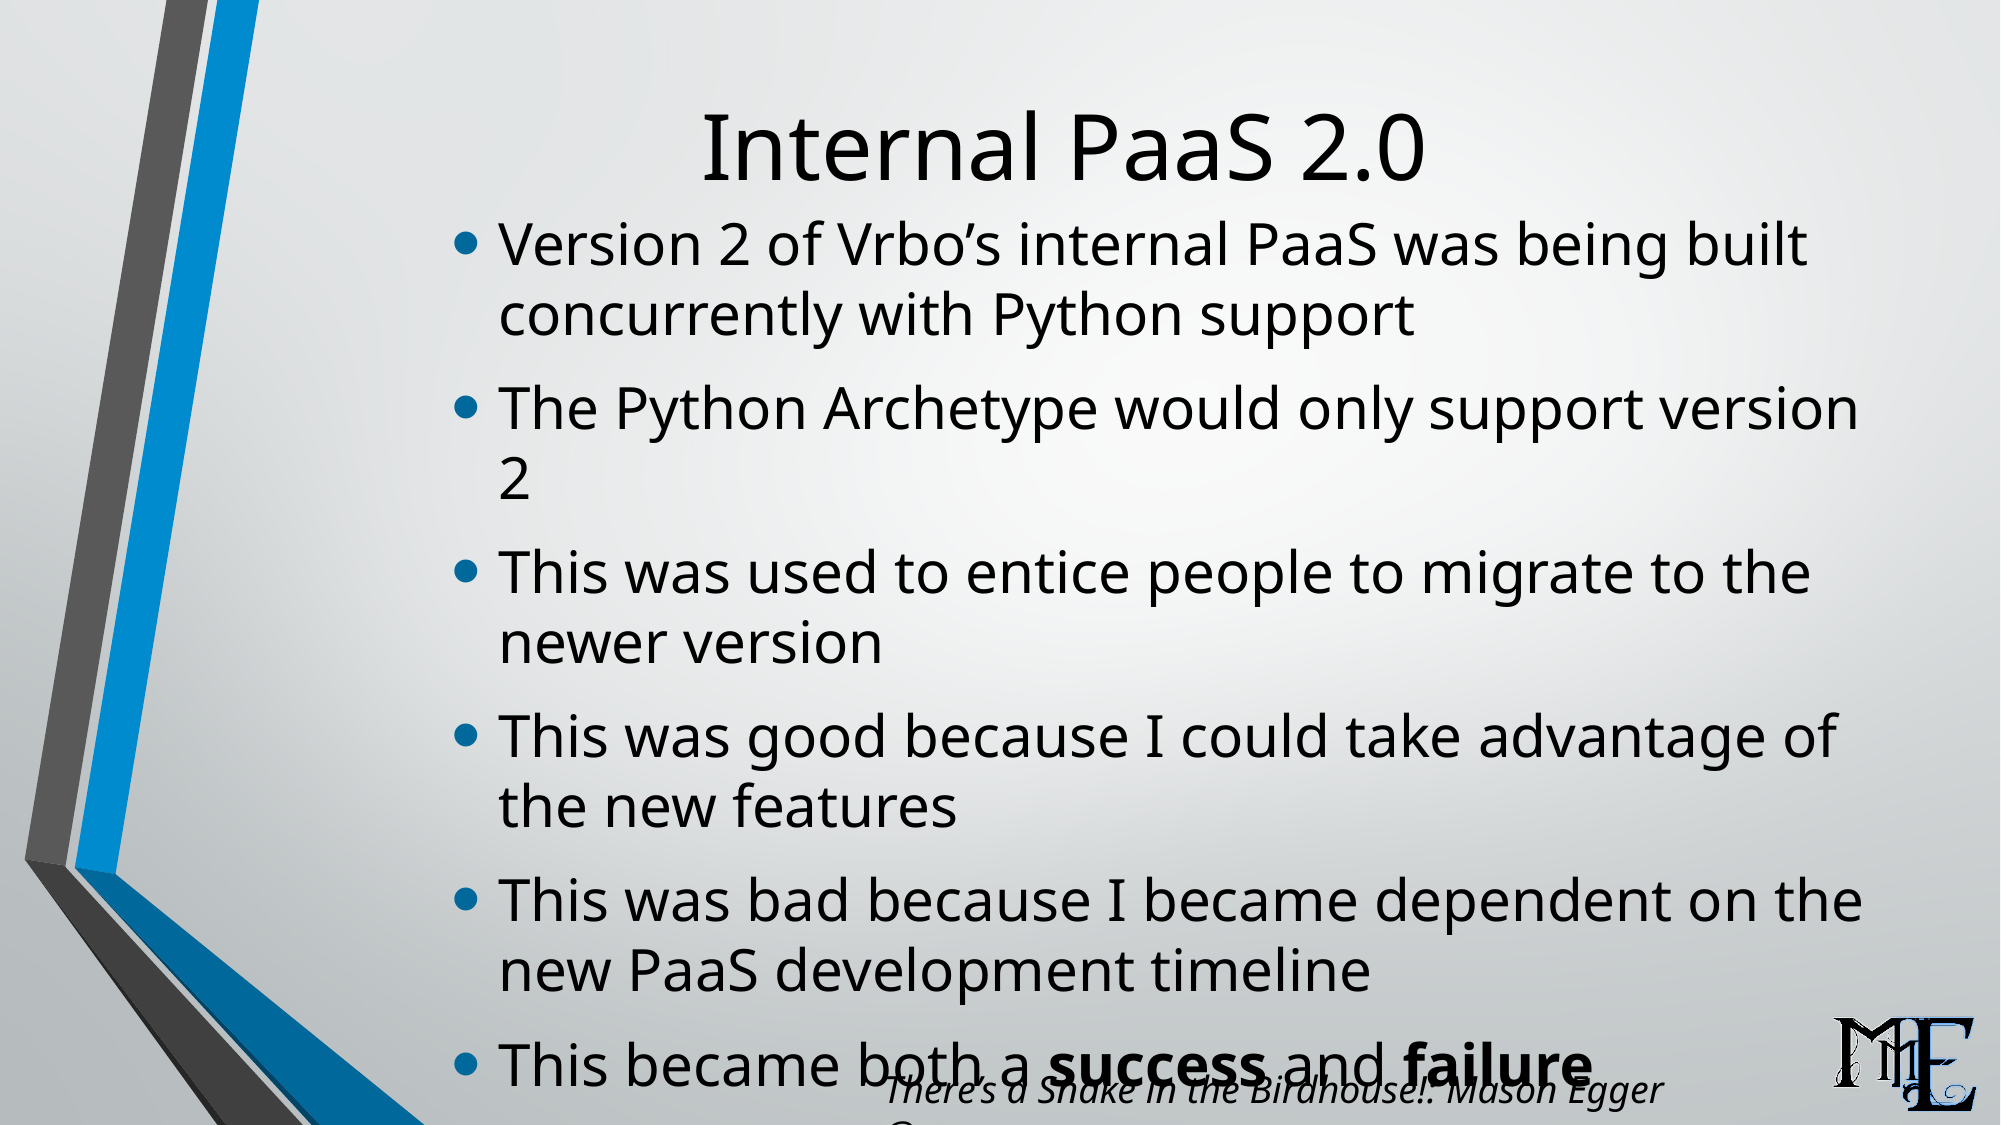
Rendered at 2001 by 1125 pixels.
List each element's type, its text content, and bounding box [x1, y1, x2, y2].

text_box There’s a Snake in the Birdhouse!: Mason Egger @masonegger [868, 1058, 1786, 1125]
picture [1786, 983, 2000, 1125]
list Version 2 of Vrbo’s internal PaaS was being built concurrently with Python support The Python Archetype would only support version 2 This was used to entice people to migrate to the newer version This was good because I could take advantage of the new features This was bad because I became dependent on the new PaaS development timeline This became both a success and failure [436, 199, 1887, 1070]
title Internal PaaS 2.0 [243, 0, 1887, 288]
